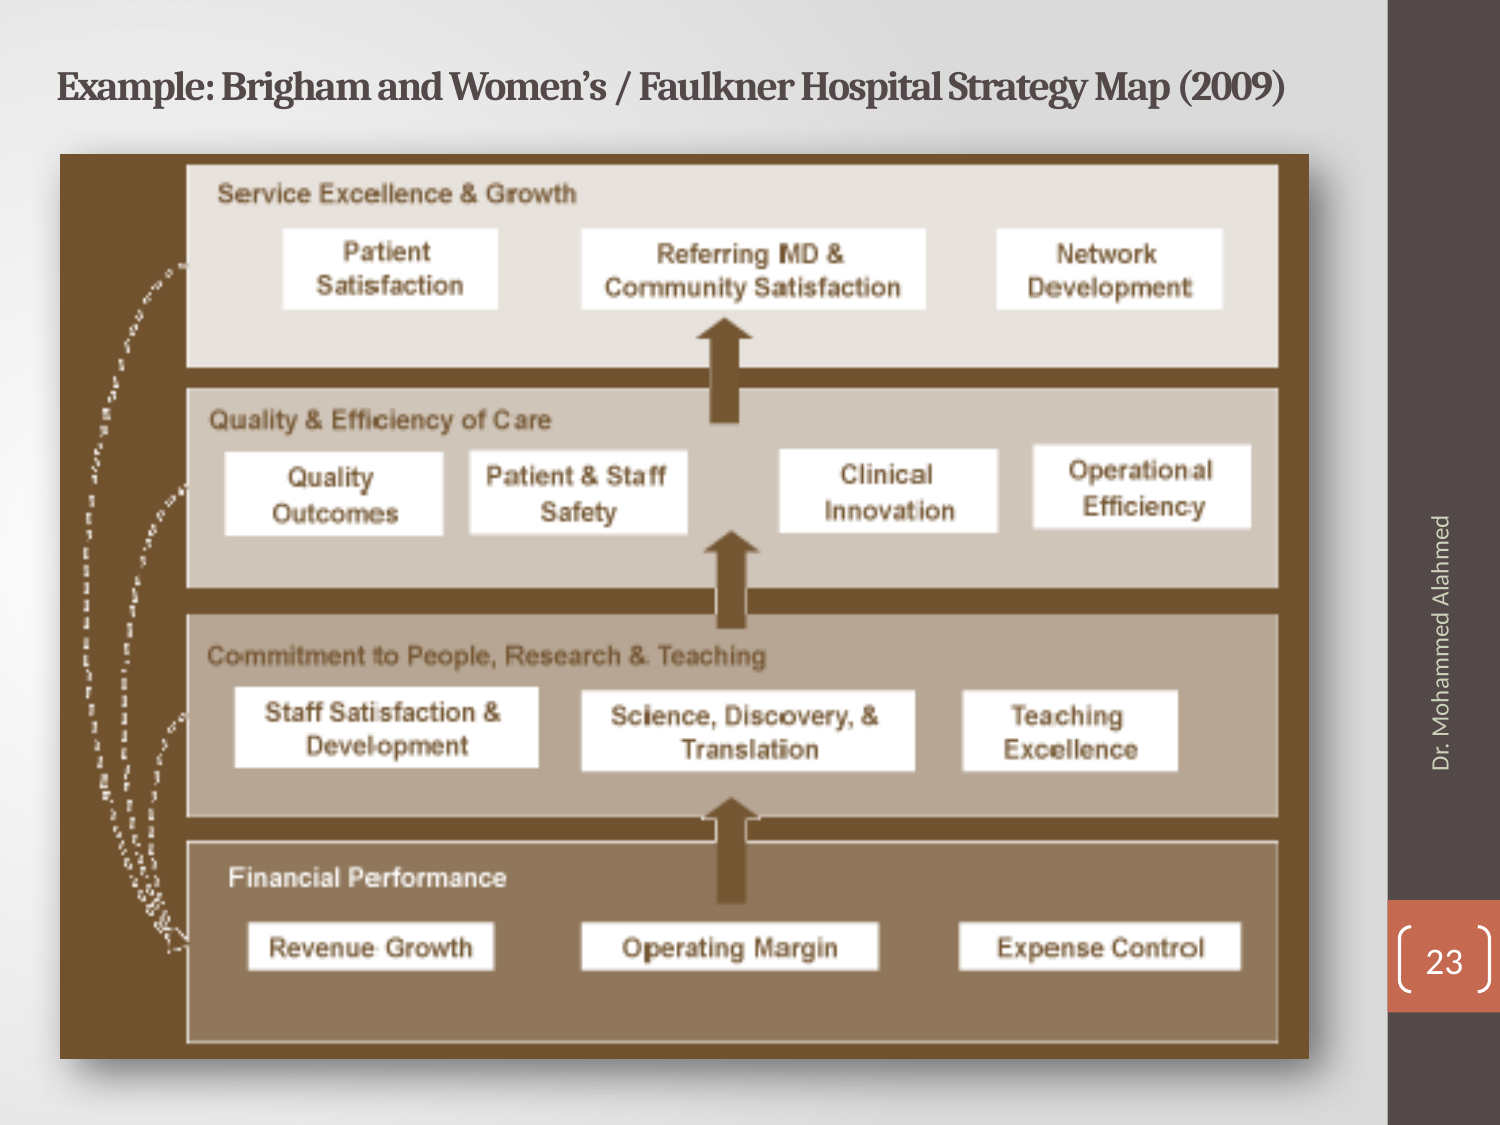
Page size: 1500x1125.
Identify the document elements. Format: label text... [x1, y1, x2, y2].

picture [59, 154, 1309, 1060]
footer Dr. Mohammed Alahmed [1408, 500, 1469, 889]
slide_number 23 [1397, 925, 1492, 994]
title Example: Brigham and Women’s / Faulkner Hospital Strategy Map (2009) [41, 30, 1329, 138]
